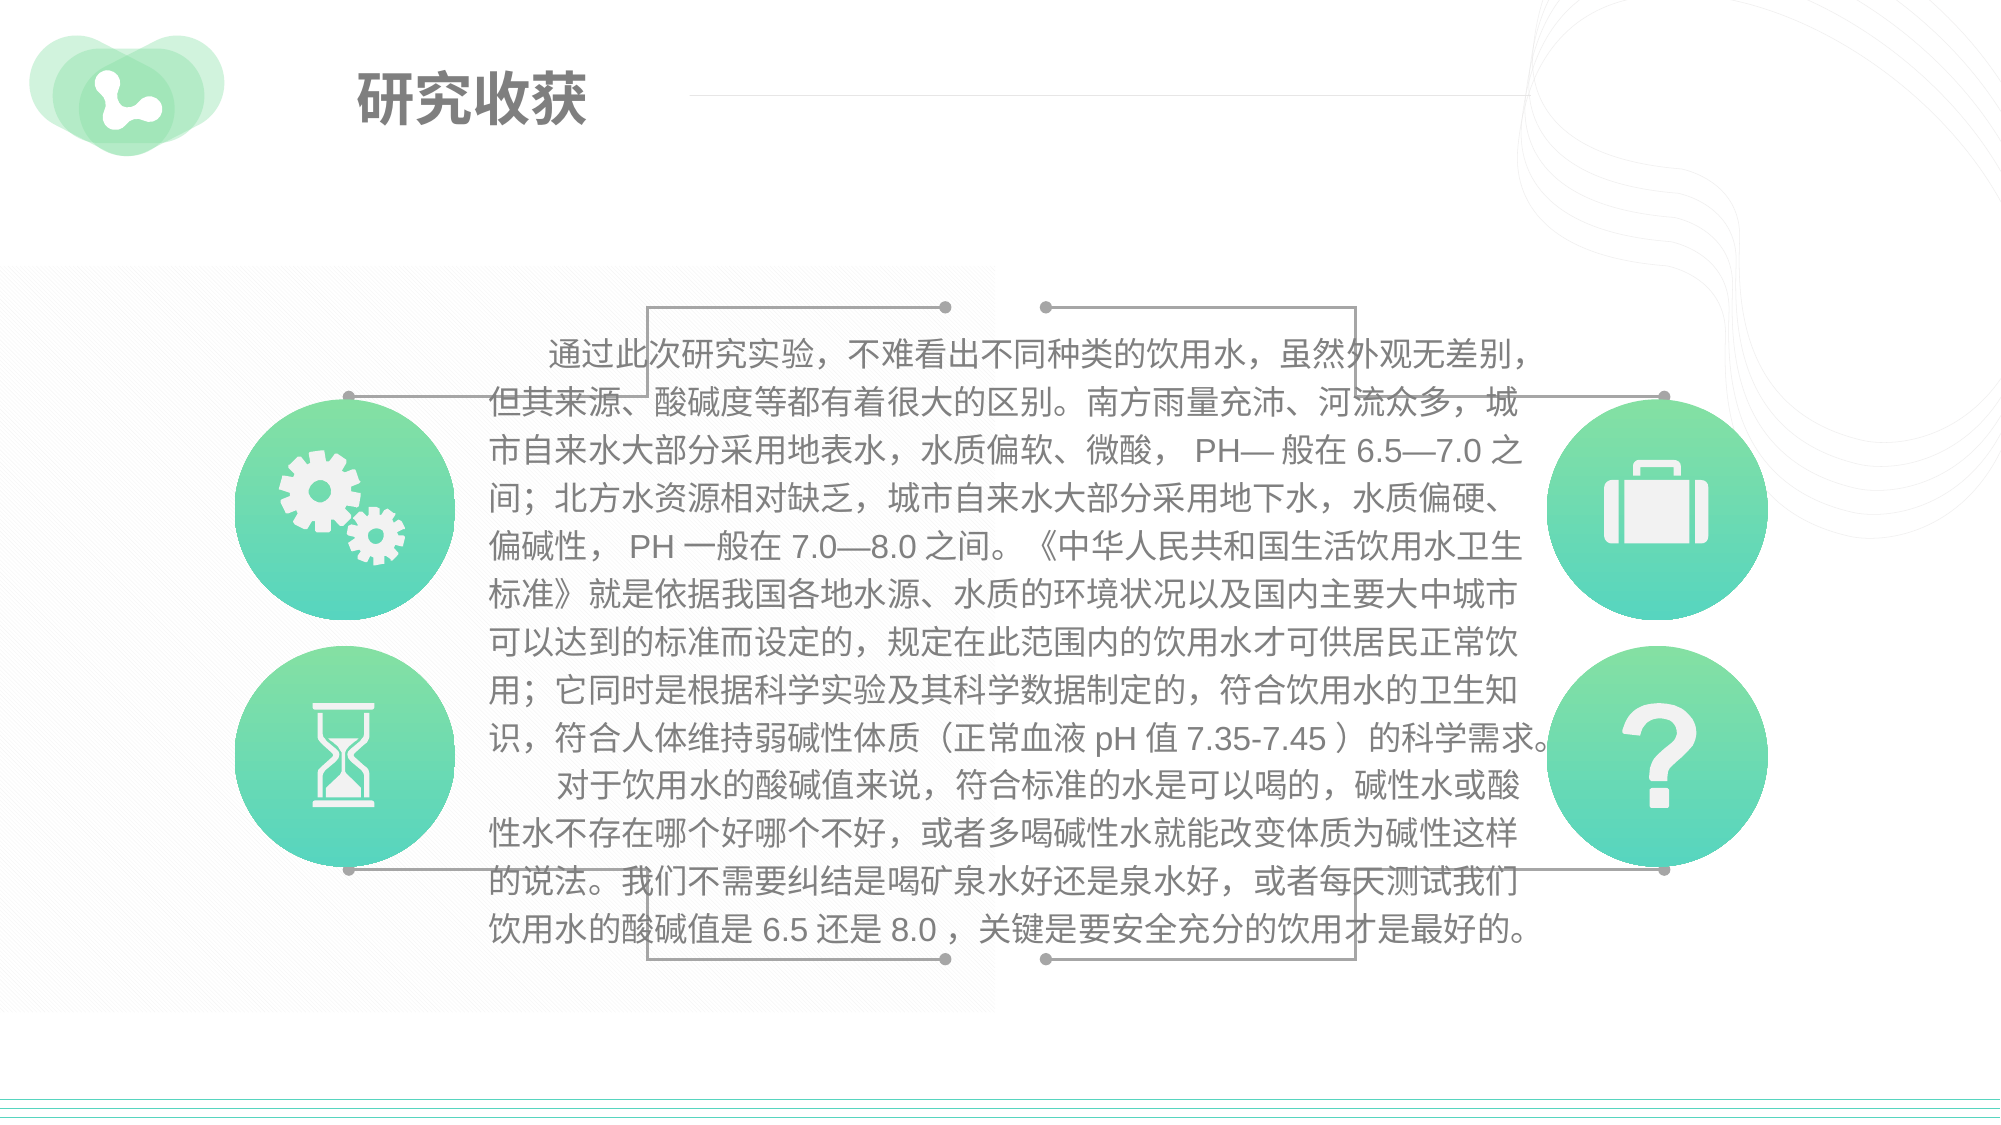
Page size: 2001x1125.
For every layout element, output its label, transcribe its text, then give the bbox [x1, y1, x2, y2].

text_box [348, 307, 946, 397]
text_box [1546, 399, 1768, 621]
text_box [1045, 307, 1665, 397]
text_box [1045, 869, 1665, 960]
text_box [234, 399, 456, 621]
text_box 研究收获 [255, 29, 690, 166]
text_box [1546, 645, 1768, 867]
text_box 通过此次研究实验，不难看出不同种类的饮用水，虽然外观无差别，但其来源、酸碱度等都有着很大的区别。南方雨量充沛、河流众多，城市自来水大部分采用地表水，水质偏软、微酸，PH—般在6.5—7.0之间；北方水资源相对缺乏，城市自来水大部分采用地下水，水质偏硬、偏碱性，PH一般在7.0—8.0之间。《中华人民共和国生活饮用水卫生标准》就是依据我国各地水源、水质的环境状况以及国内主要大中城市可以达到的标准而设定的，规定在此范围内的饮用水才可供居民正常饮用；它同时是根据科学实验及其科学数据制定的，符合饮用水的卫生知识，符合人体维持弱碱性体质（正常血液pH值7.35-7.45）的科学需求。 对于饮用水的酸碱值来说，符合标准的水是可以喝的，碱性水或酸性水不存在哪个好哪个不好，或者多喝碱性水就能改变体质为碱性这样的说法。我们不需要纠结是喝矿泉水好还是泉水好，或者每天测试我们饮用水的酸碱值是6.5还是8.0，关键是要安全充分的饮用才是最好的。 [473, 318, 1554, 937]
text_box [348, 869, 946, 960]
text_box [234, 645, 456, 867]
